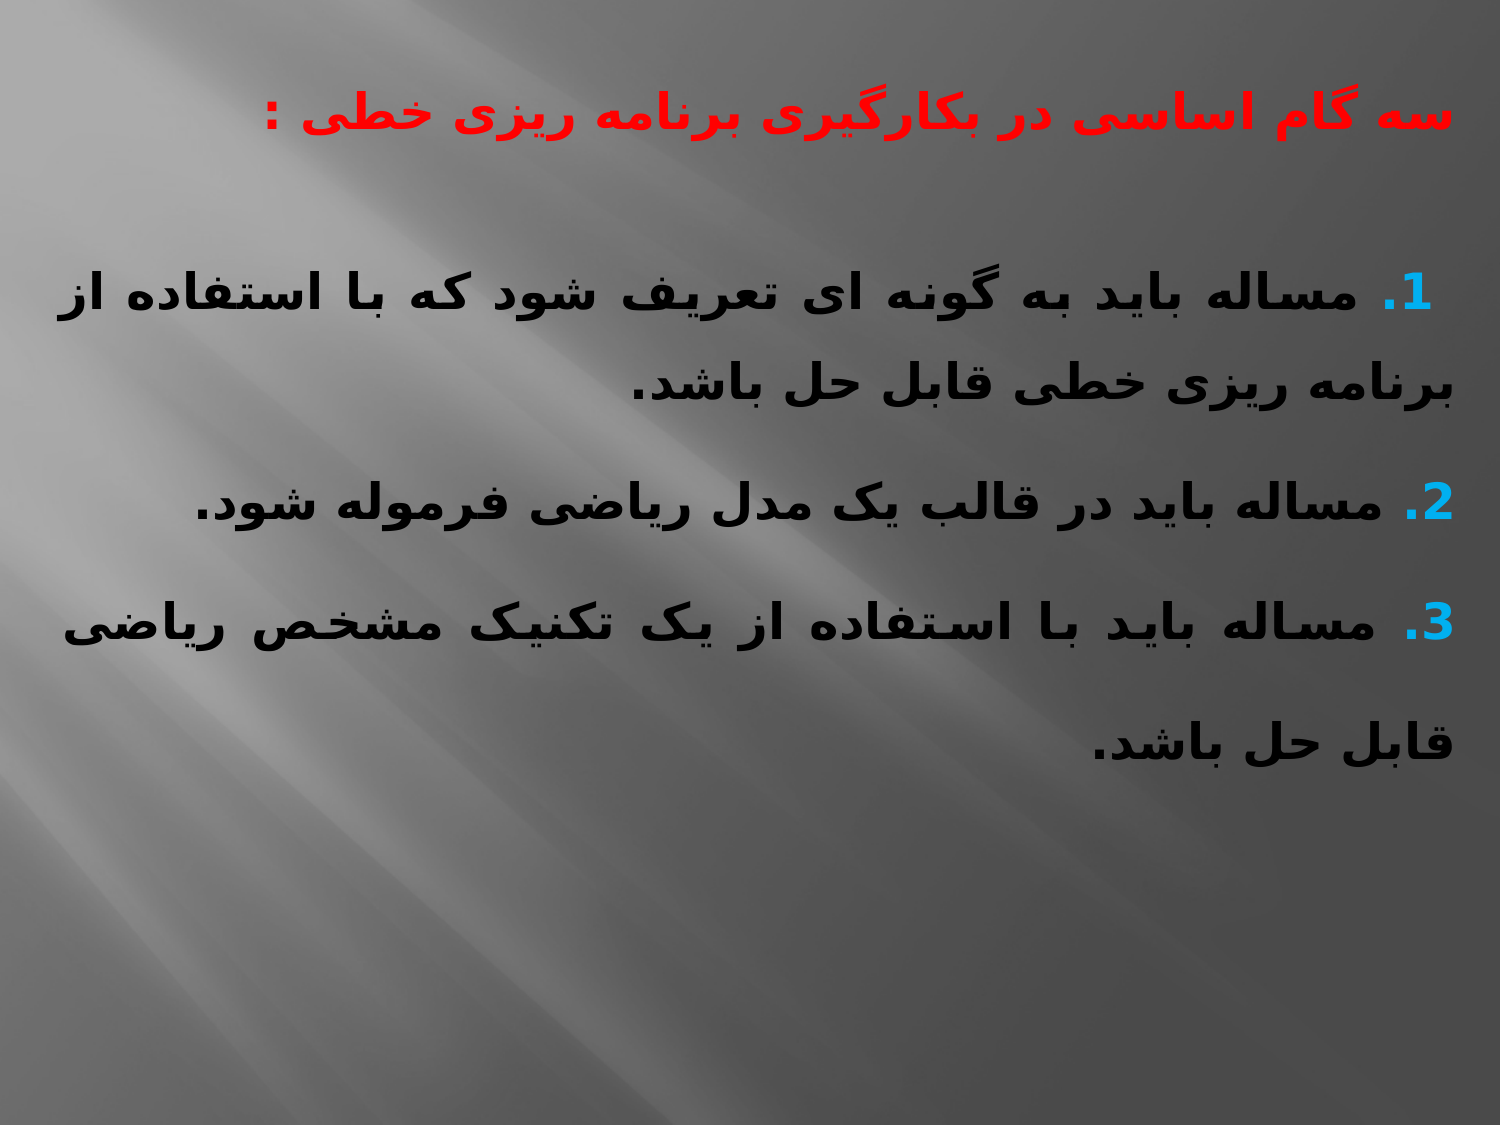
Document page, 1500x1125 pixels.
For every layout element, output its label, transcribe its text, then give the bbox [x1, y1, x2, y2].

text_box سه گام اساسی در بکارگیری برنامه ریزی خطی : 1. مساله باید به گونه ای تعریف شود که با استفاده از برنامه ریزی خطی قابل حل باشد. 2. مساله باید در قالب یک مدل ریاضی فرموله شود. 3. مساله باید با استفاده از یک تکنیک مشخص ریاضی قابل حل باشد. [41, 42, 1471, 778]
